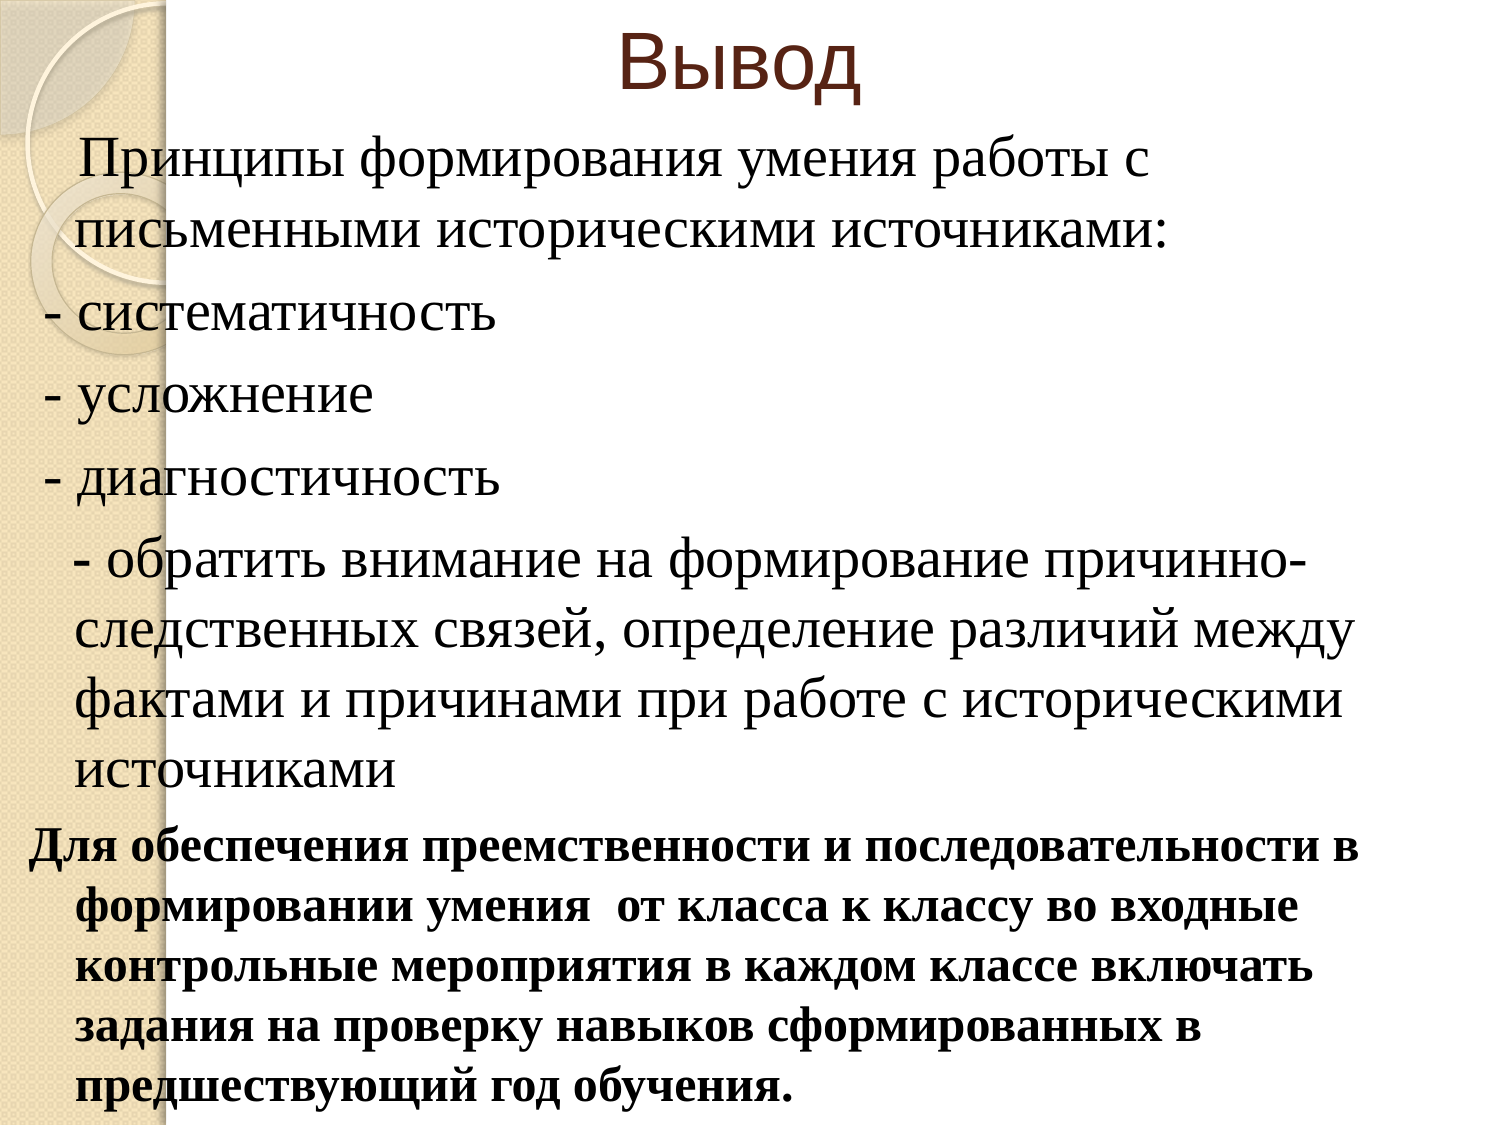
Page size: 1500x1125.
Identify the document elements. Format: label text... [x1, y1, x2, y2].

list Принципы формирования умения работы с письменными историческими источниками: - систематичность - усложнение - диагностичность - обратить внимание на формирование причинно-следственных связей, определение различий между фактами и причинами при работе с историческими источниками Для обеспечения преемственности и последовательности в формировании умения от класса к классу во входные контрольные мероприятия в каждом классе включать задания на проверку навыков сформированных в предшествующий год обучения. [0, 101, 1500, 1125]
title Вывод [123, 0, 1355, 101]
